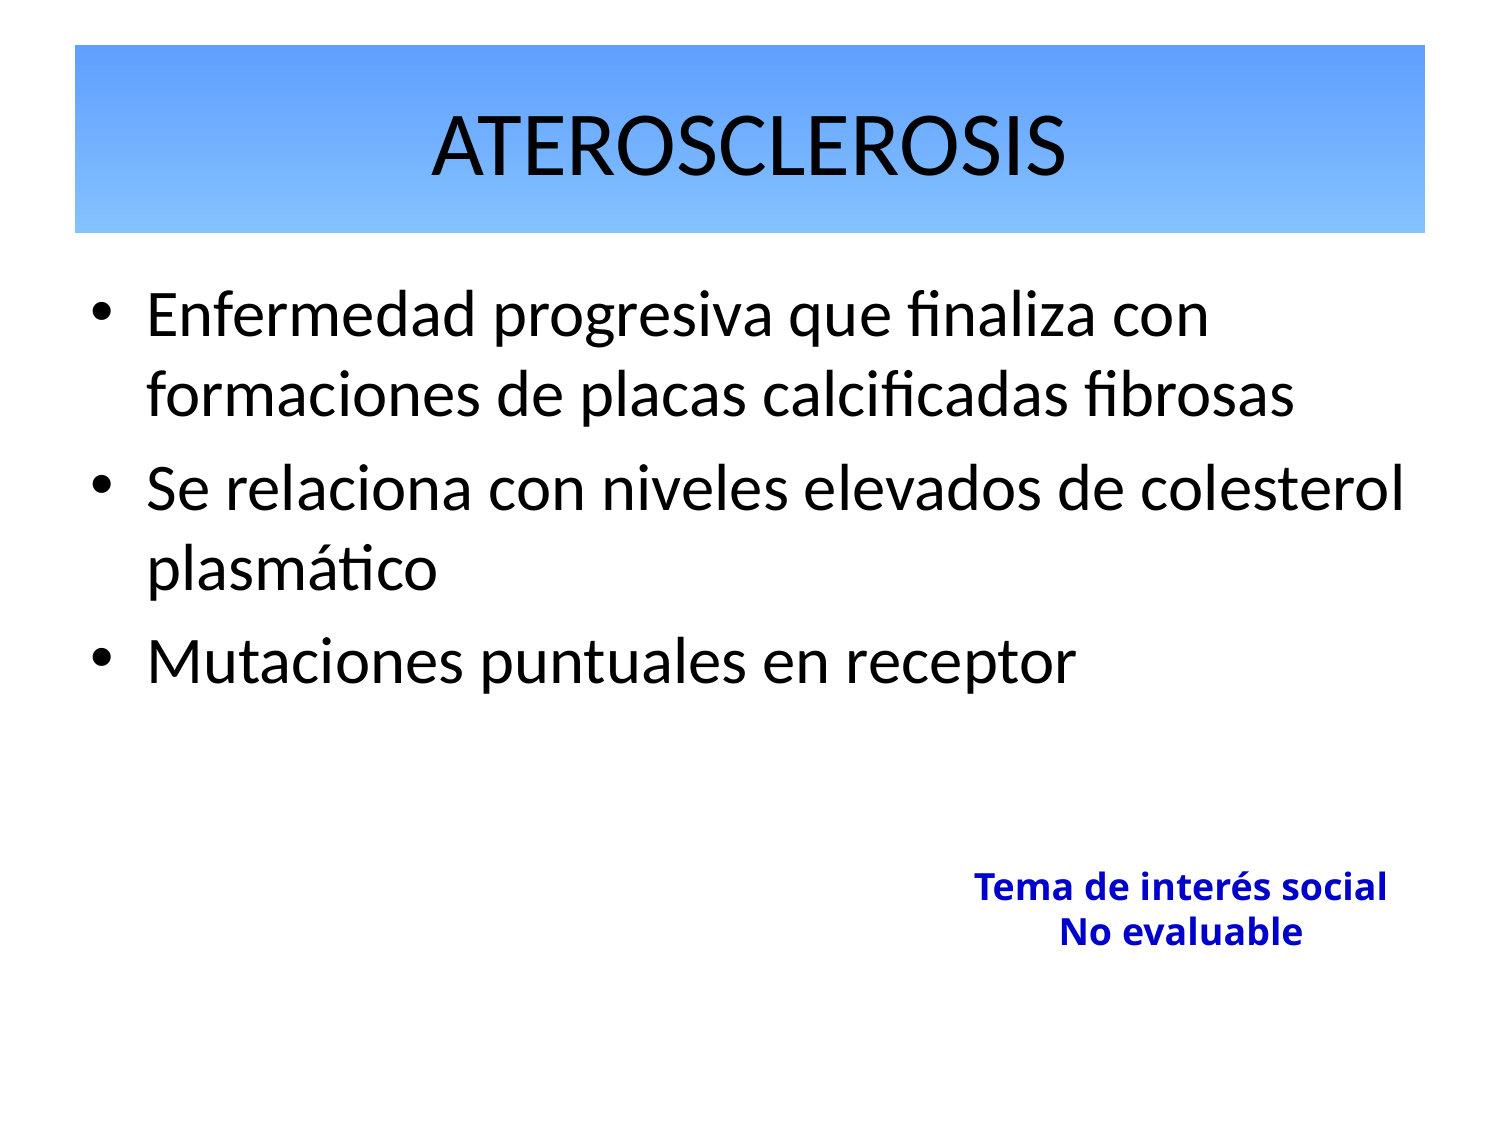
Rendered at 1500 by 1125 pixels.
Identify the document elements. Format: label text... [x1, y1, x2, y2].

title ATEROSCLEROSIS [74, 44, 1426, 233]
list Enfermedad progresiva que finaliza con formaciones de placas calcificadas fibrosas Se relaciona con niveles elevados de colesterol plasmático Mutaciones puntuales en receptor [74, 262, 1426, 1006]
text_box Tema de interés social No evaluable [958, 855, 1404, 961]
